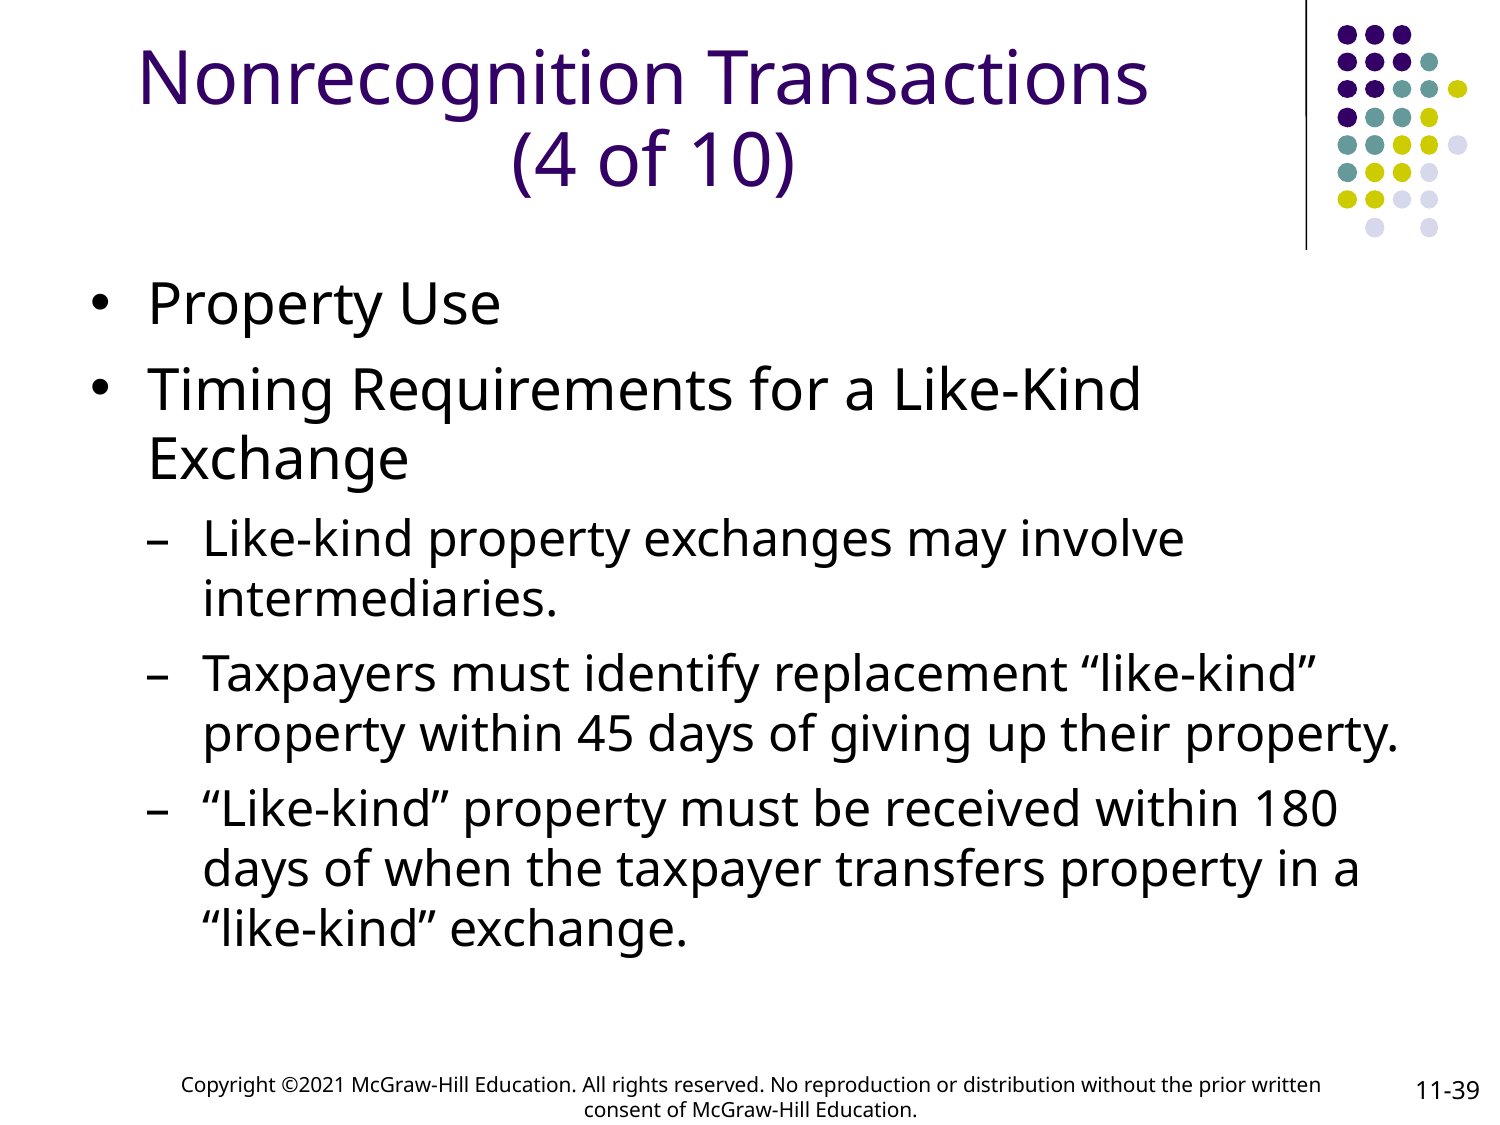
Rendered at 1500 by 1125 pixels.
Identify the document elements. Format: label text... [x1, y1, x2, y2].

list Property Use Timing Requirements for a Like-Kind Exchange Like-kind property exchanges may involve intermediaries. Taxpayers must identify replacement “like-kind” property within 45 days of giving up their property. “Like-kind” property must be received within 180 days of when the taxpayer transfers property in a “like-kind” exchange. [75, 259, 1425, 1062]
slide_number 11-39 [1345, 1061, 1496, 1122]
title Nonrecognition Transactions (4 of 10) [32, 8, 1275, 234]
